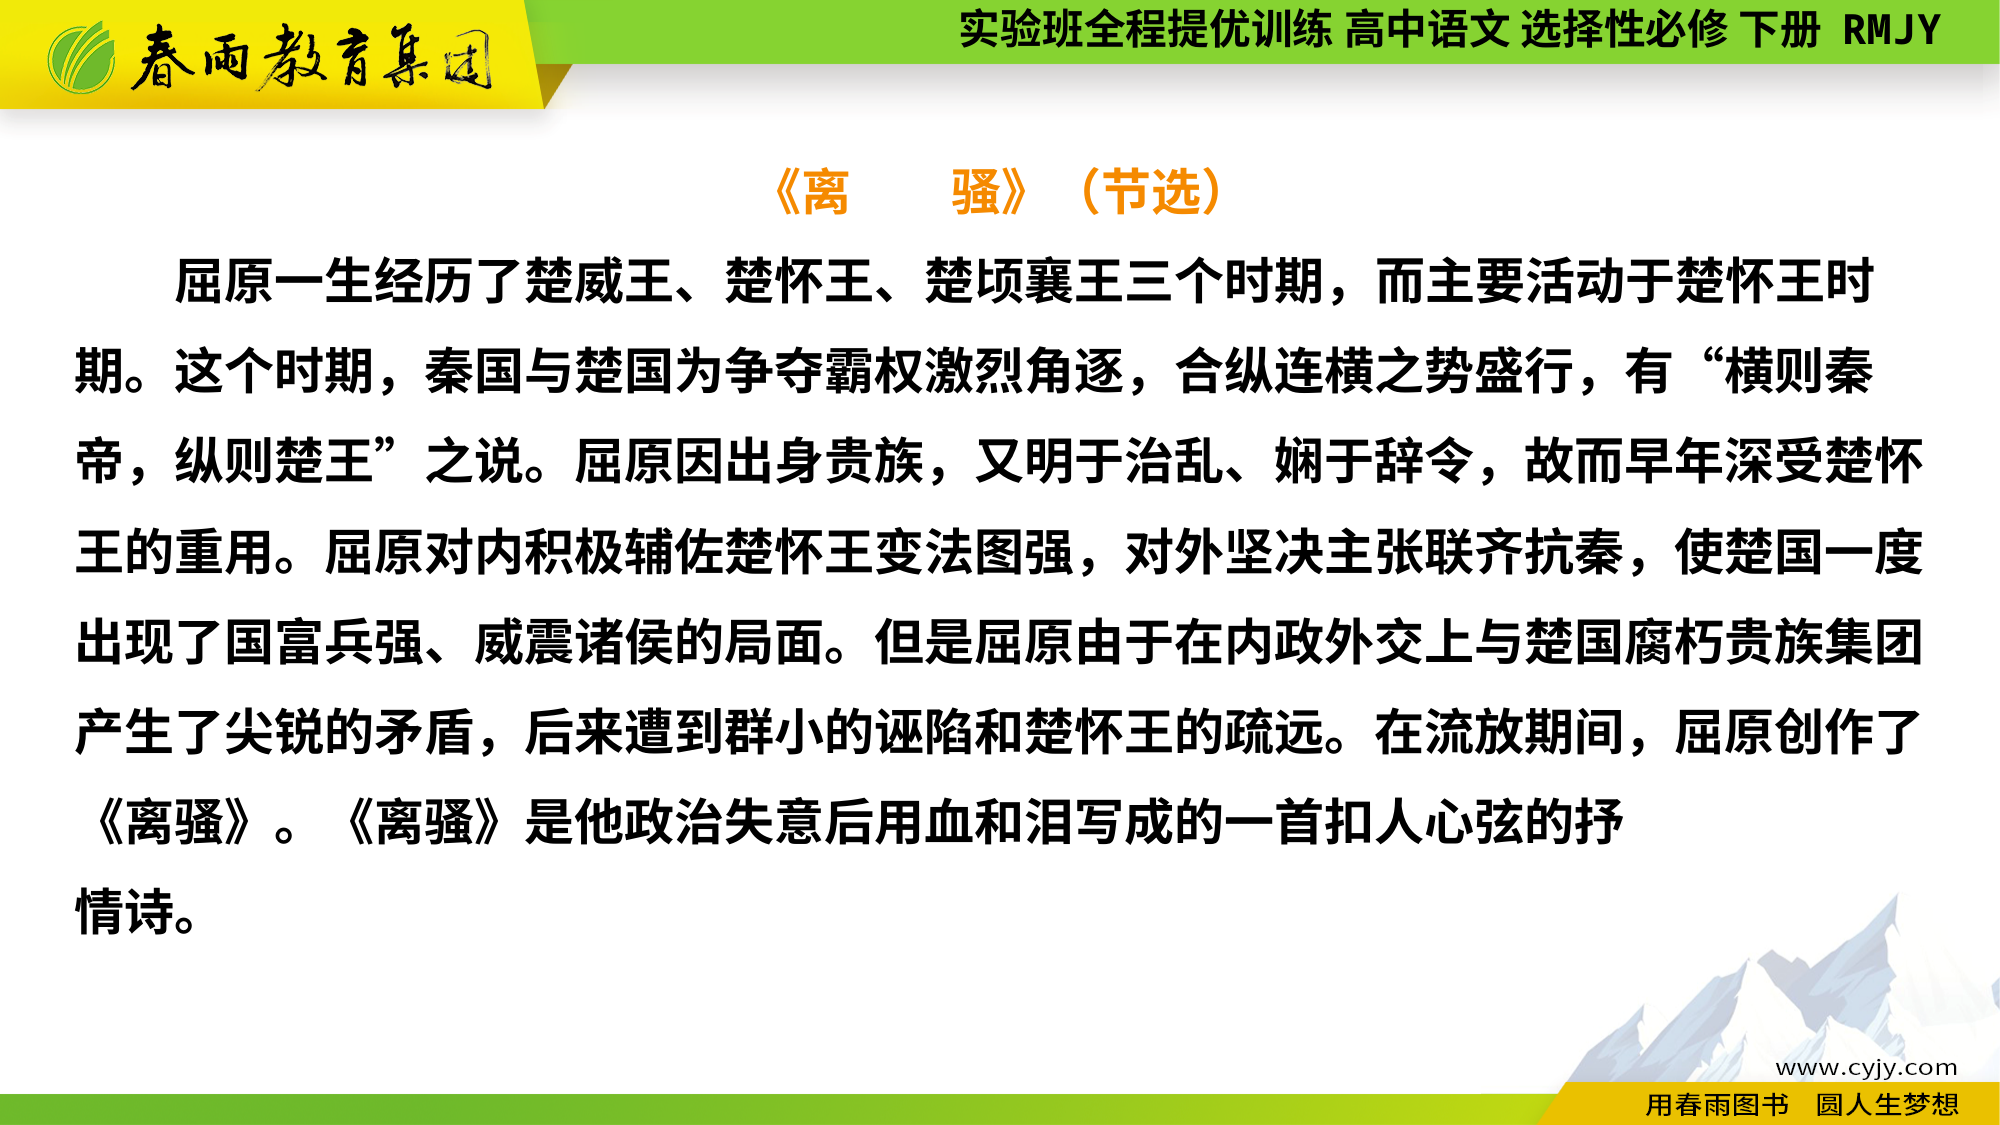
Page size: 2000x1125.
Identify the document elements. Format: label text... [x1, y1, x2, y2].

list 《离 骚》（节选） 屈原一生经历了楚威王、楚怀王、楚顷襄王三个时期，而主要活动于楚怀王时期。这个时期，秦国与楚国为争夺霸权激烈角逐，合纵连横之势盛行，有“横则秦帝，纵则楚王”之说。屈原因出身贵族，又明于治乱、娴于辞令，故而早年深受楚怀王的重用。屈原对内积极辅佐楚怀王变法图强，对外坚决主张联齐抗秦，使楚国一度出现了国富兵强、威震诸侯的局面。但是屈原由于在内政外交上与楚国腐朽贵族集团产生了尖锐的矛盾，后来遭到群小的诬陷和楚怀王的疏远。在流放期间，屈原创作了《离骚》。《离骚》是他政治失意后用血和泪写成的一首扣人心弦的抒 情诗。 [59, 122, 1944, 956]
picture [0, 0, 2000, 1125]
